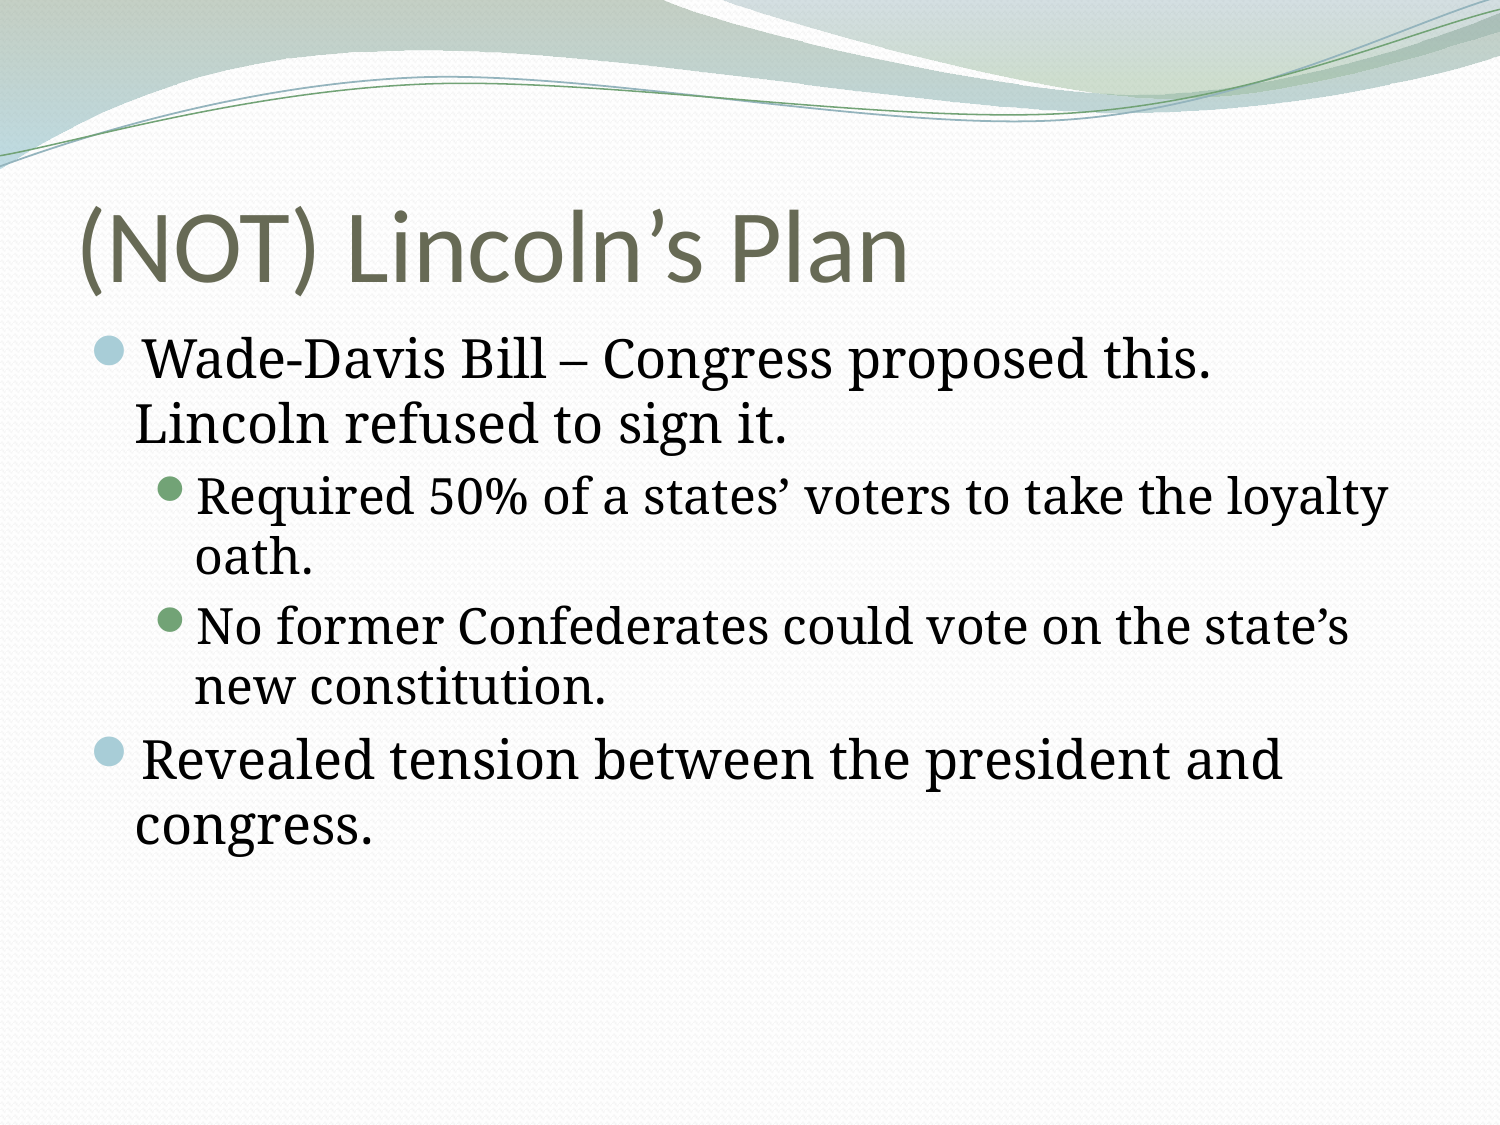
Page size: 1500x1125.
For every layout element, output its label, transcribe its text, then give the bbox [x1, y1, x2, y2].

title (NOT) Lincoln’s Plan [75, 115, 1425, 303]
list Wade-Davis Bill – Congress proposed this. Lincoln refused to sign it. Required 50% of a states’ voters to take the loyalty oath. No former Confederates could vote on the state’s new constitution. Revealed tension between the president and congress. [75, 317, 1425, 1038]
